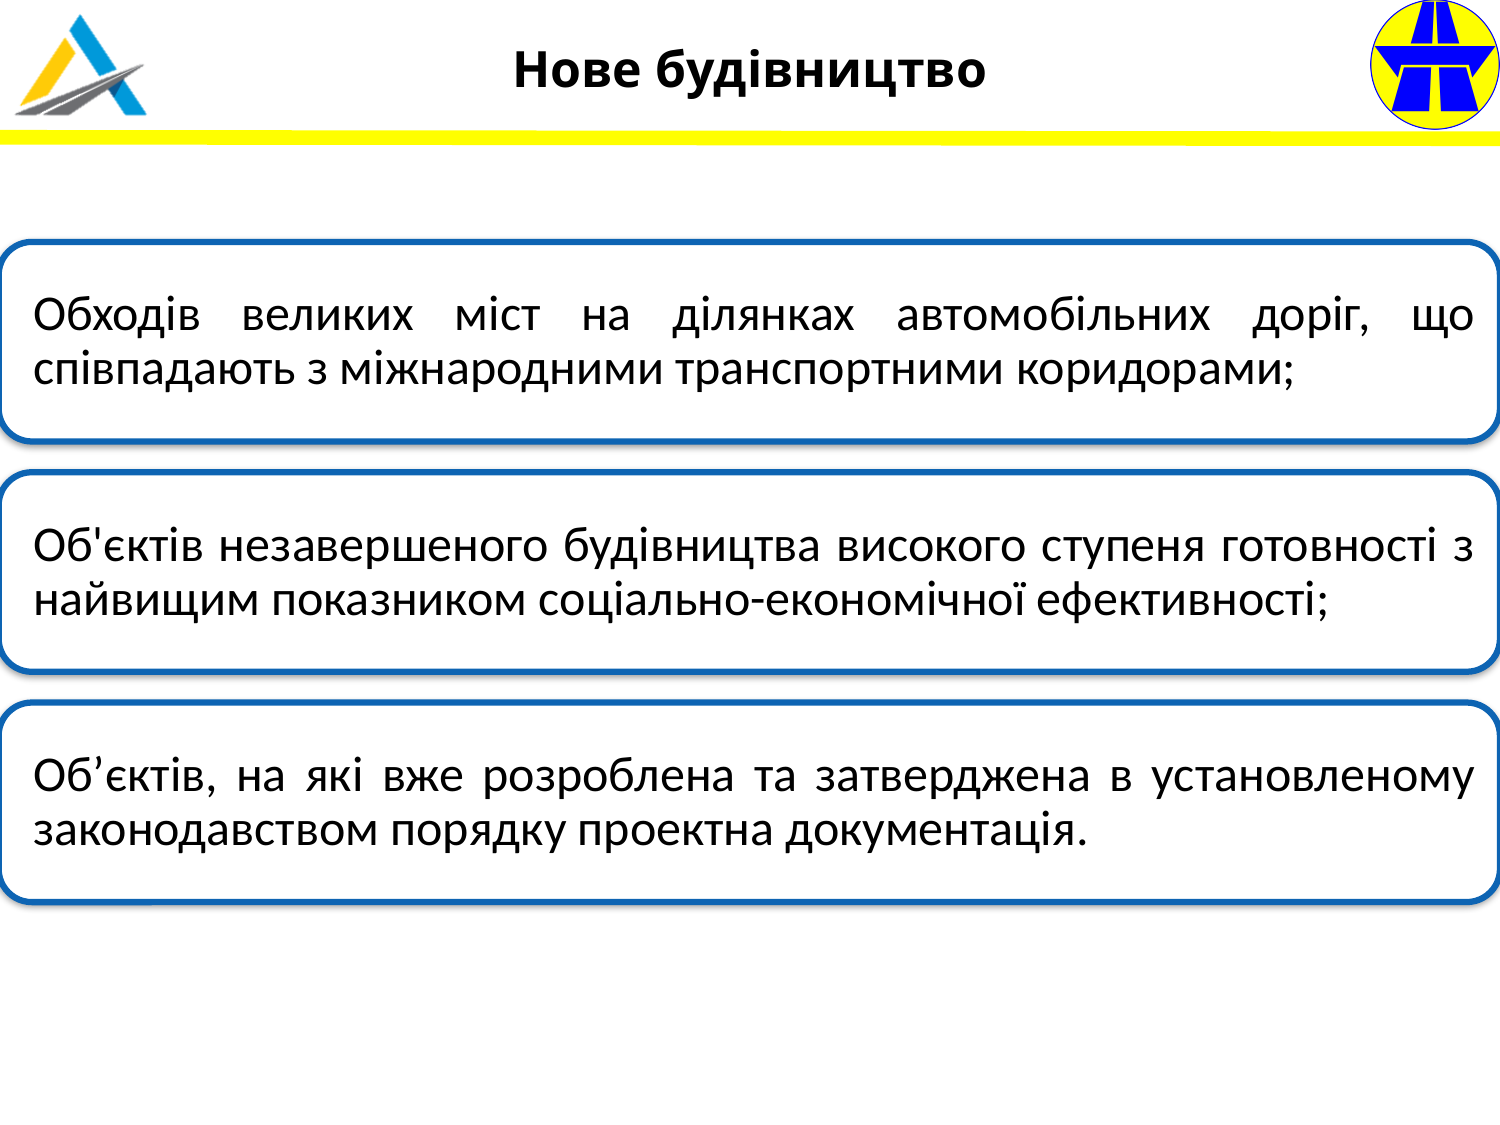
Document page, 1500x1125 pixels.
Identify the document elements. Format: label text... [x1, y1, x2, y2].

picture [1369, 0, 1500, 131]
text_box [0, 172, 1500, 972]
text_box Нове будівництво [161, 2, 1365, 132]
picture [0, 0, 160, 131]
